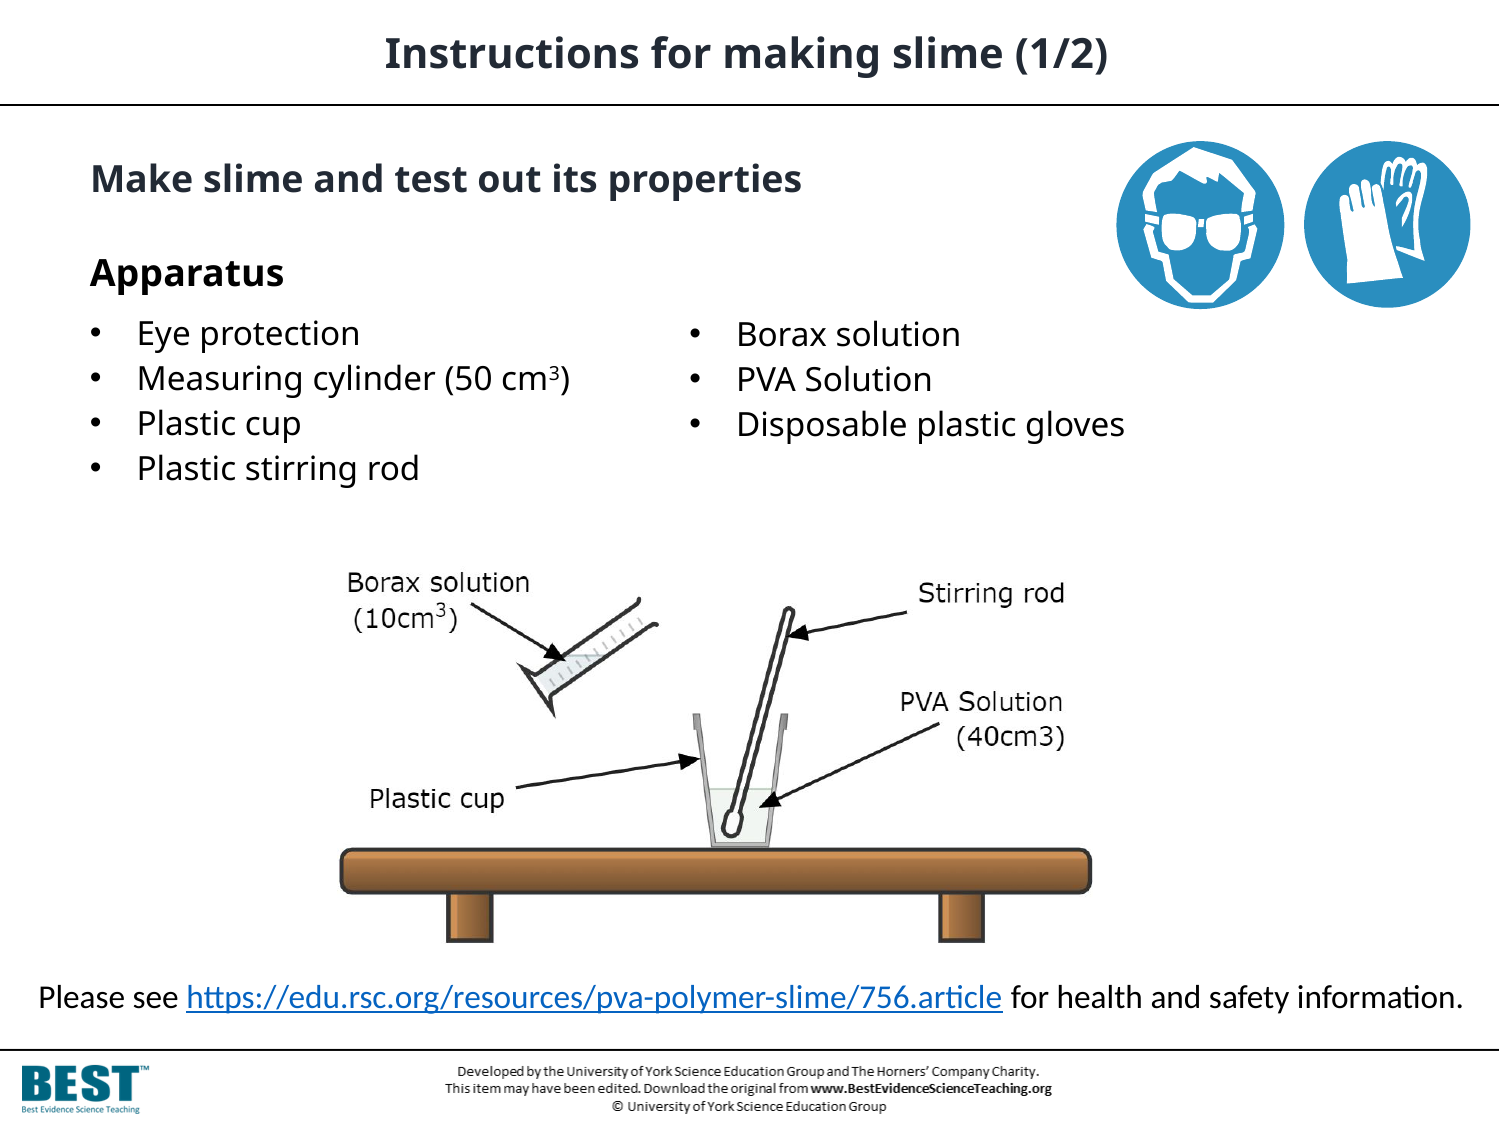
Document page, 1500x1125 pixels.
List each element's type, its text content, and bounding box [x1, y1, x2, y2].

picture [0, 104, 1500, 1125]
text_box Instructions for making slime (1/2) [23, 4, 1471, 99]
